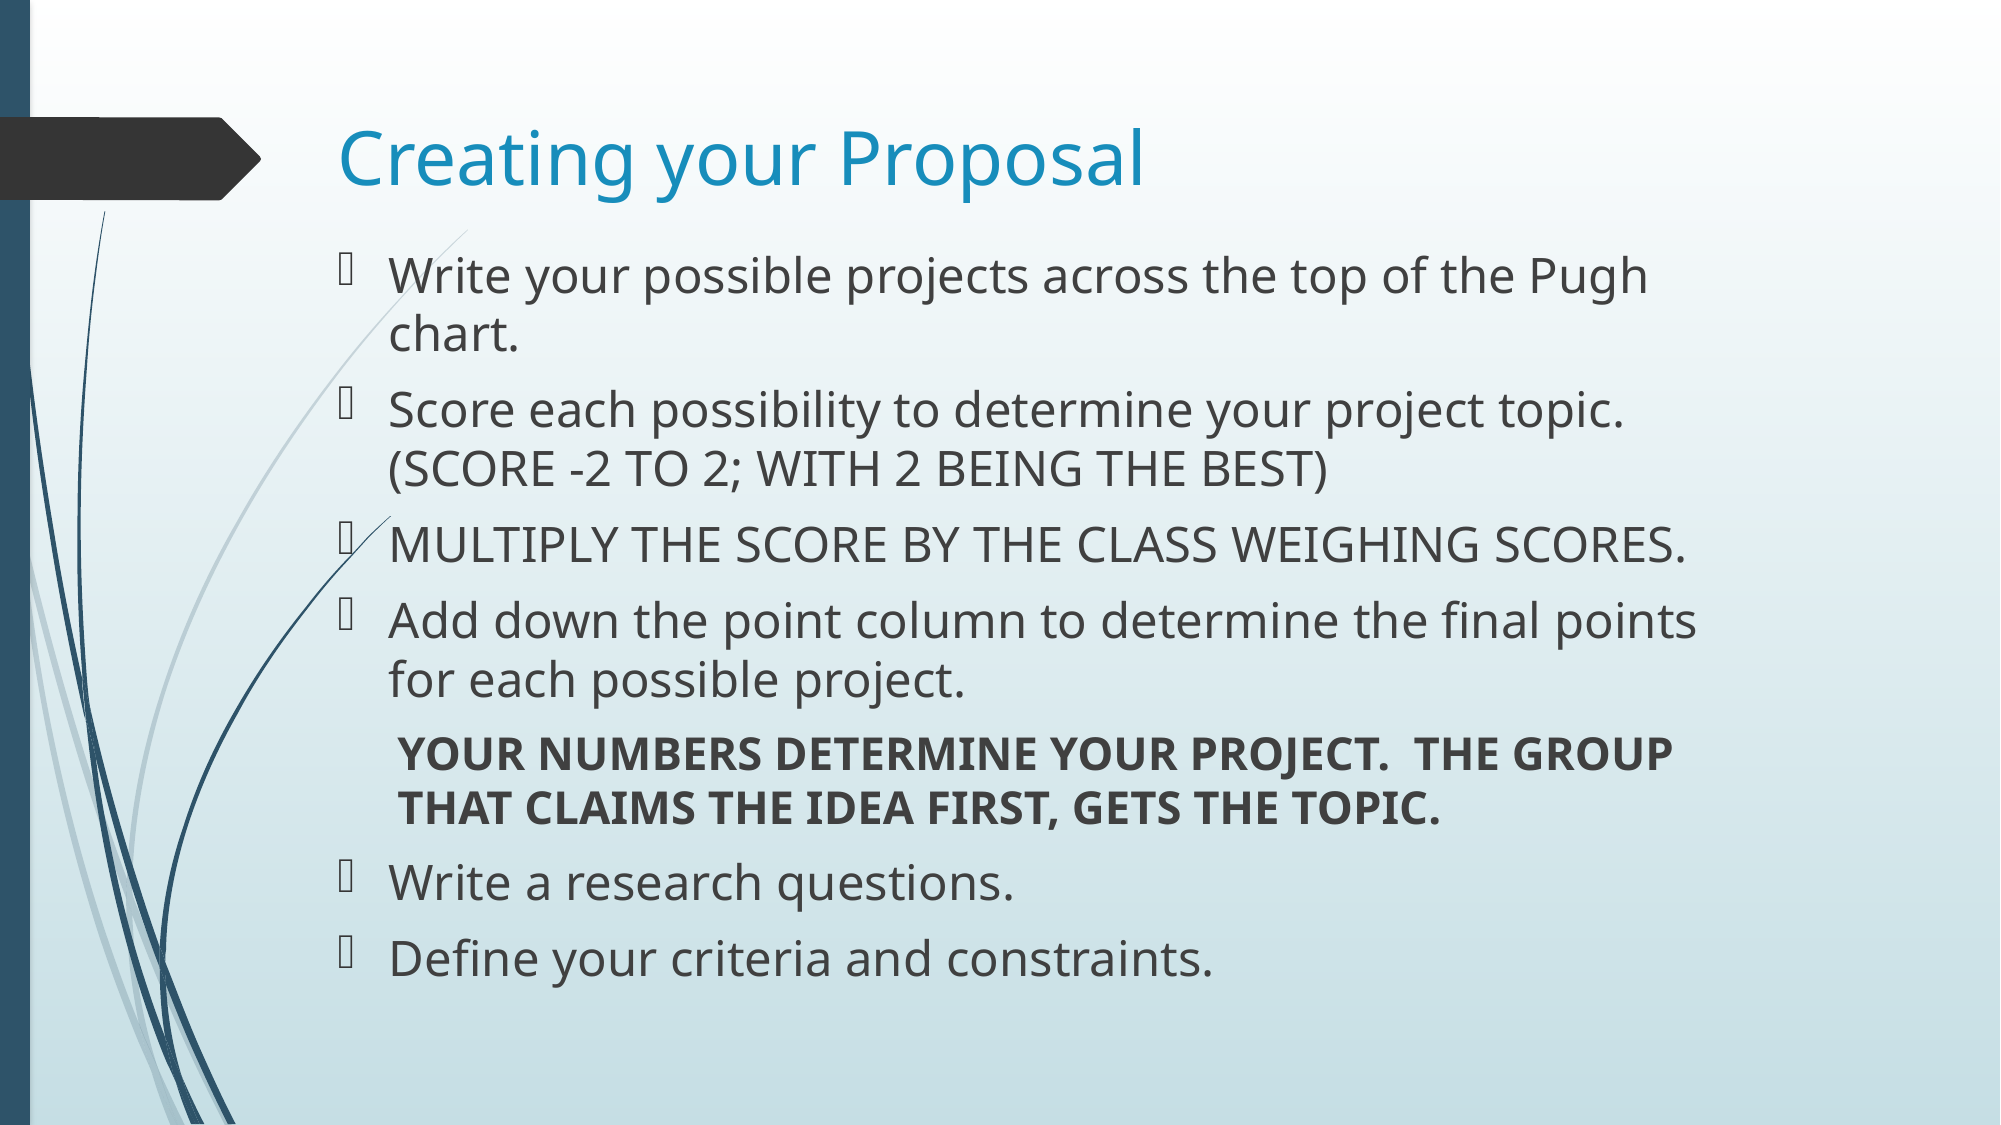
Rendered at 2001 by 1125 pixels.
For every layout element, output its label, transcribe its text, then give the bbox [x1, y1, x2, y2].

title Creating your Proposal [322, 102, 1888, 313]
list Write your possible projects across the top of the Pugh chart. Score each possibility to determine your project topic. (SCORE -2 TO 2; WITH 2 BEING THE BEST) MULTIPLY THE SCORE BY THE CLASS WEIGHING SCORES. Add down the point column to determine the final points for each possible project. YOUR NUMBERS DETERMINE YOUR PROJECT. THE GROUP THAT CLAIMS THE IDEA FIRST, GETS THE TOPIC. Write a research questions. Define your criteria and constraints. [322, 236, 1771, 998]
